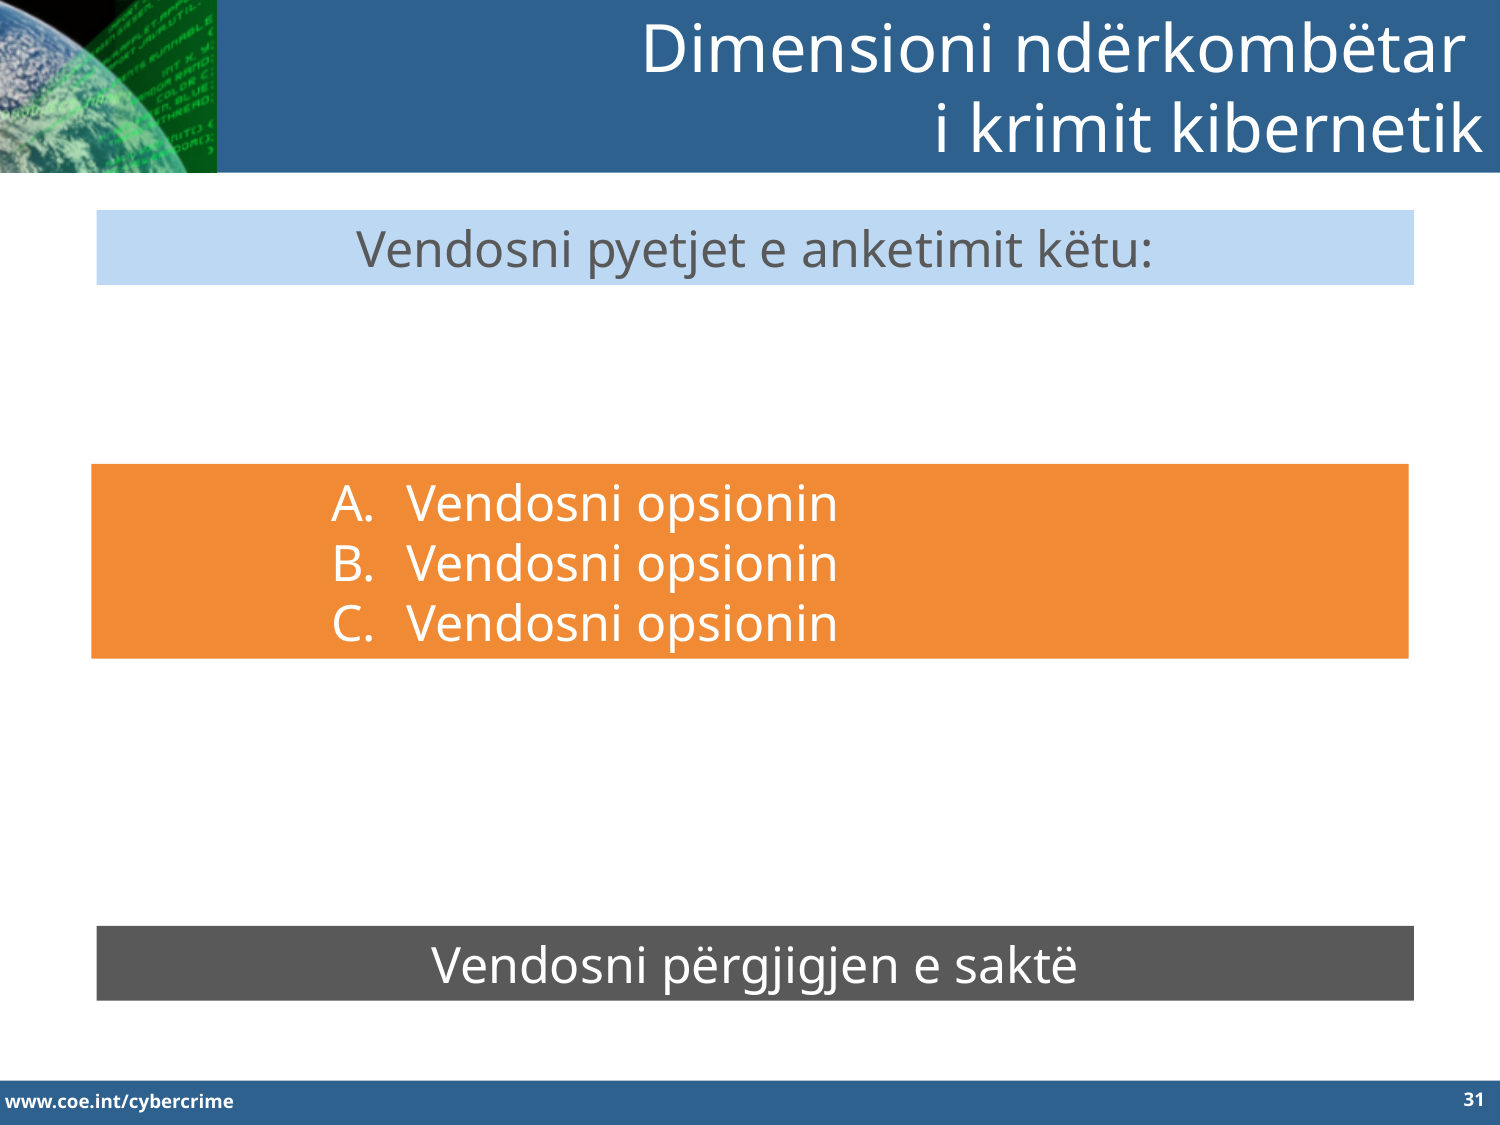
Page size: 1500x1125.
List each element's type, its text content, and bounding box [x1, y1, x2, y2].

text_box Dimensioni ndërkombëtar i krimit kibernetik [329, 9, 1500, 162]
text_box Vendosni opsionin Vendosni opsionin Vendosni opsionin [91, 463, 1409, 659]
picture [0, 1, 217, 173]
text_box Vendosni pyetjet e anketimit këtu: [96, 210, 1414, 285]
text_box Vendosni përgjigjen e saktë [96, 925, 1414, 1001]
slide_number 31 [1149, 1079, 1500, 1125]
